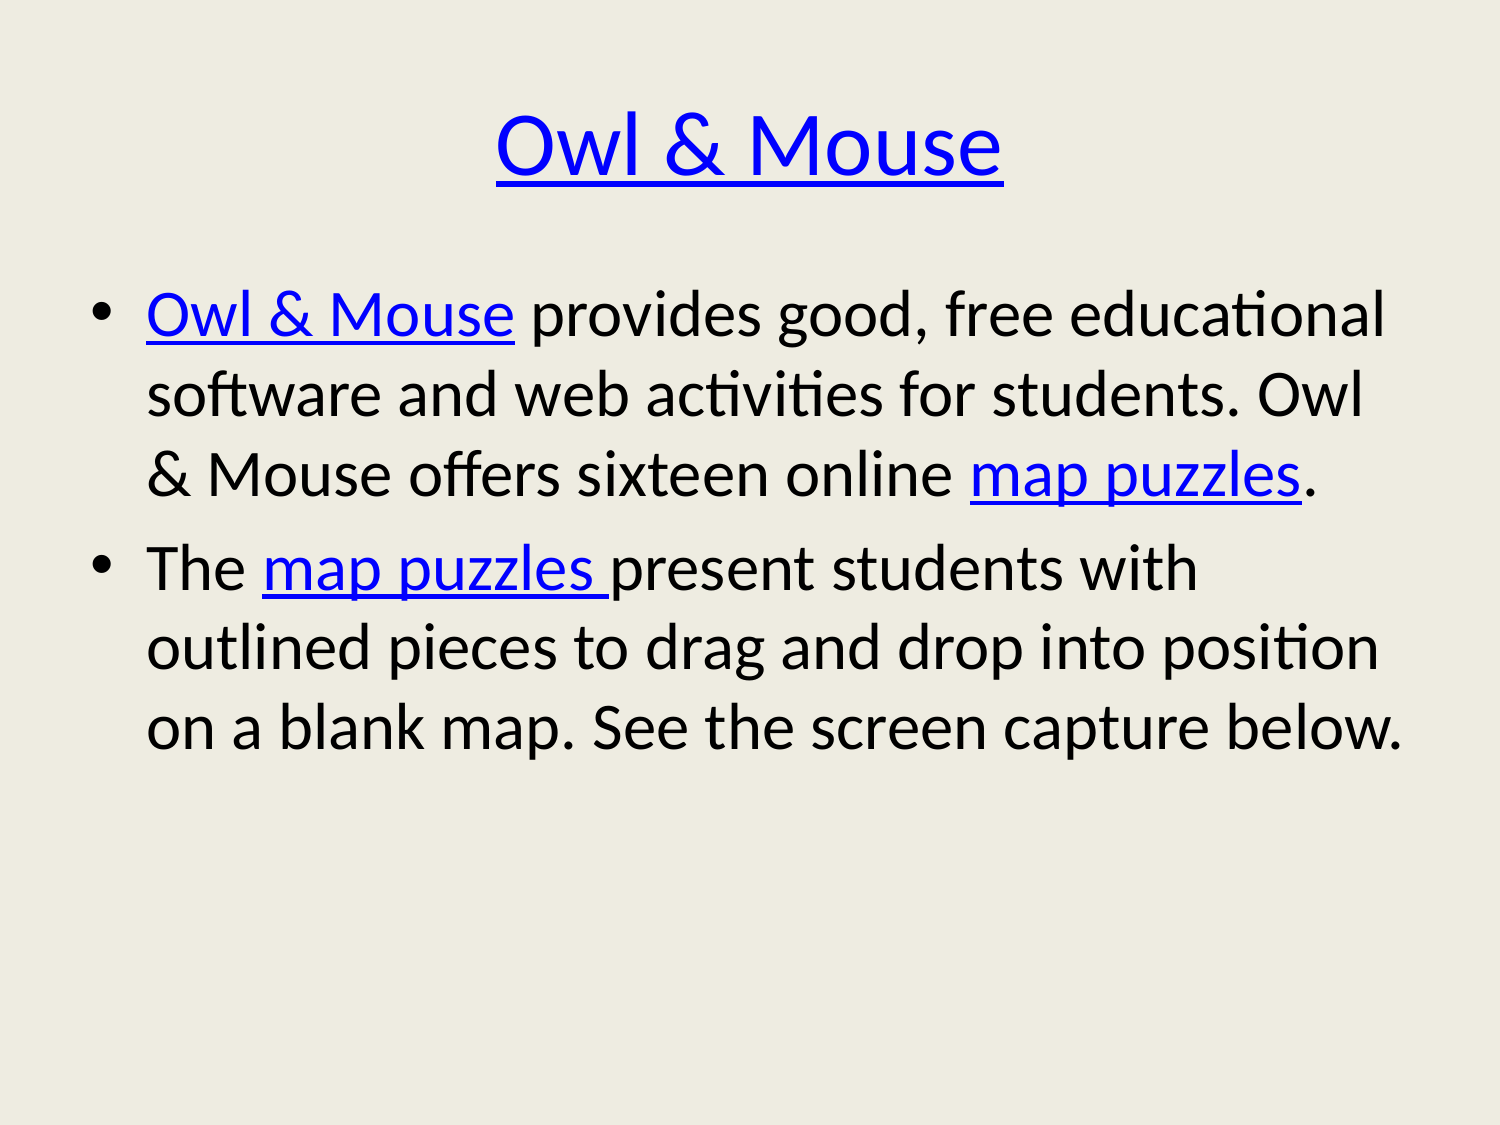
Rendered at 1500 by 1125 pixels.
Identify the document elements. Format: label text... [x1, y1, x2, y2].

title Owl & Mouse [75, 45, 1425, 233]
list Owl & Mouse provides good, free educational software and web activities for students. Owl & Mouse offers sixteen online map puzzles. The map puzzles present students with outlined pieces to drag and drop into position on a blank map. See the screen capture below. [75, 262, 1425, 1005]
